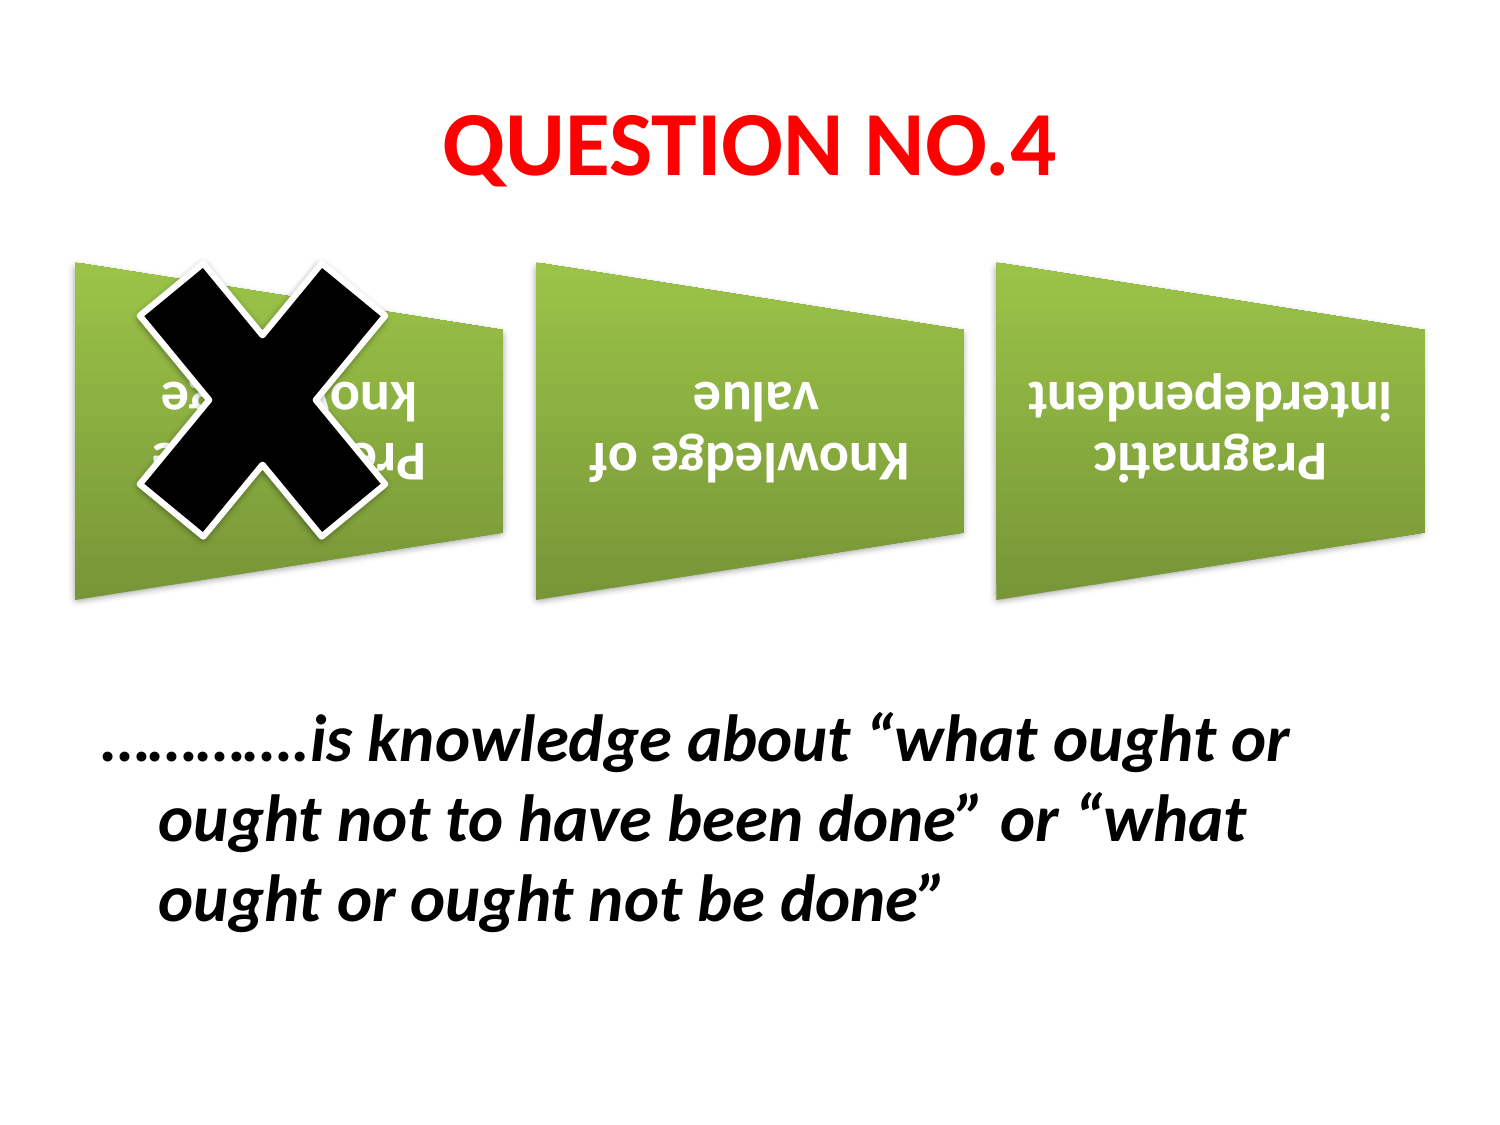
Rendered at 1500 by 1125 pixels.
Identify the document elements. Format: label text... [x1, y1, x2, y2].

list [74, 262, 1426, 601]
list ………….is knowledge about “what ought or ought not to have been done” or “what ought or ought not be done” [87, 687, 1426, 1006]
title QUESTION NO.4 [74, 44, 1426, 233]
